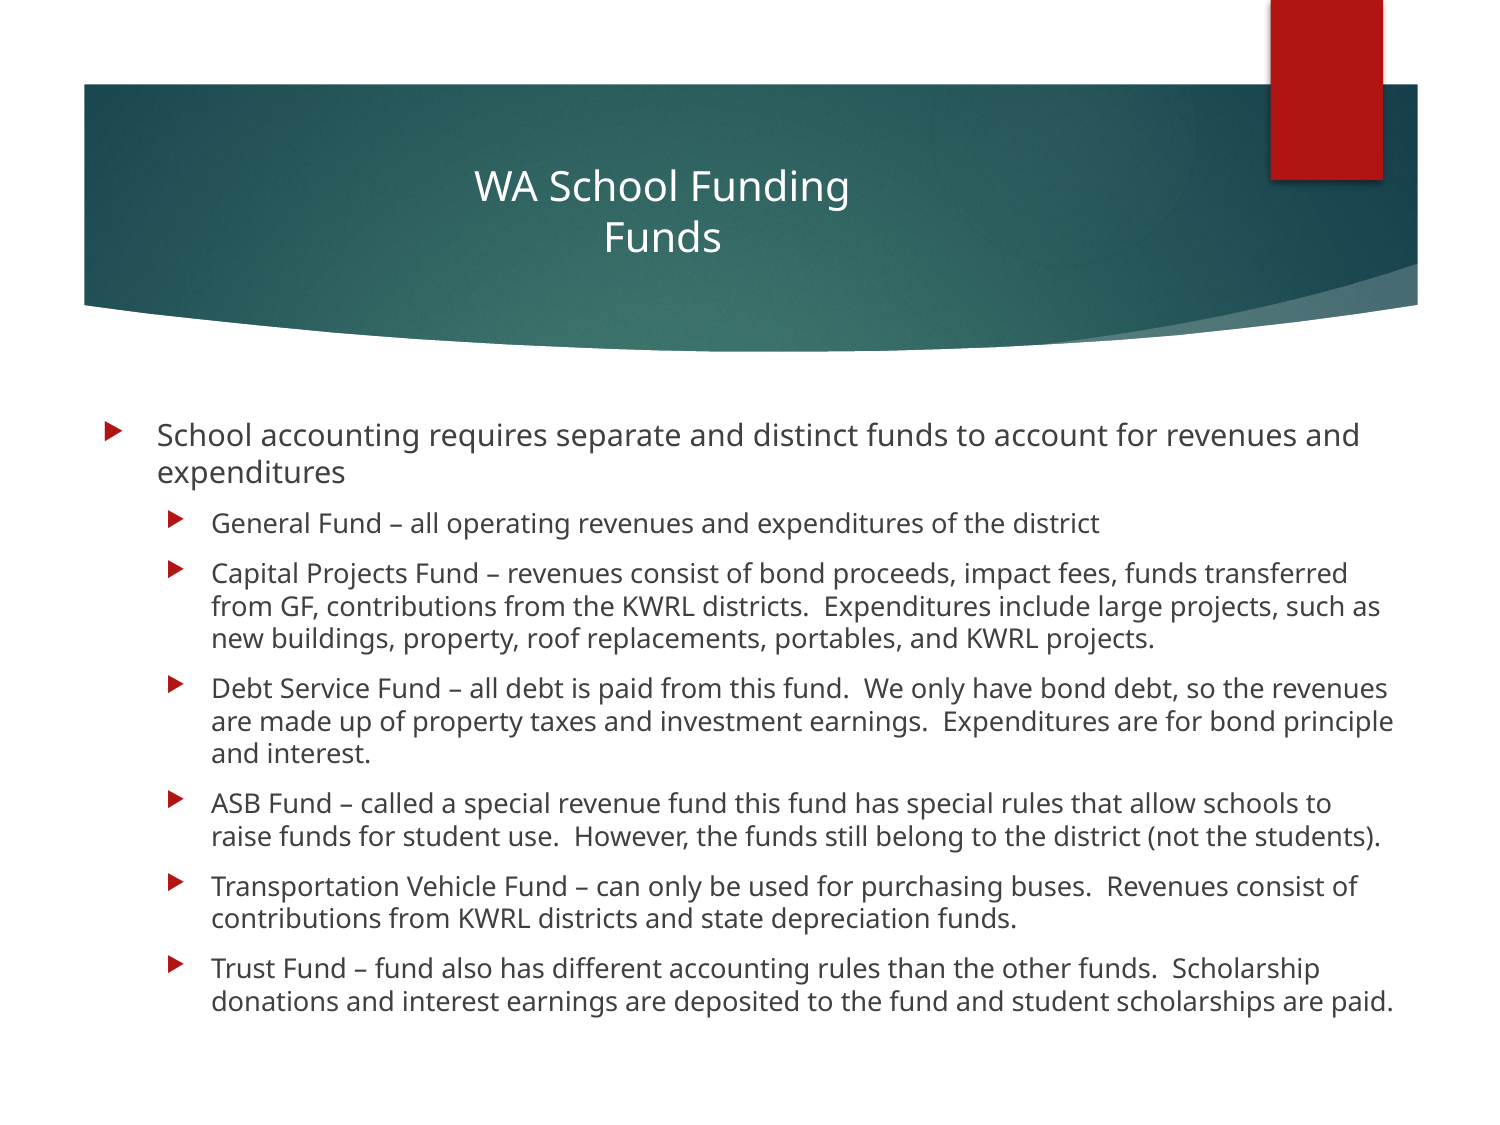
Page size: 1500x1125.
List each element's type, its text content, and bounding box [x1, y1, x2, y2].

list School accounting requires separate and distinct funds to account for revenues and expenditures General Fund – all operating revenues and expenditures of the district Capital Projects Fund – revenues consist of bond proceeds, impact fees, funds transferred from GF, contributions from the KWRL districts. Expenditures include large projects, such as new buildings, property, roof replacements, portables, and KWRL projects. Debt Service Fund – all debt is paid from this fund. We only have bond debt, so the revenues are made up of property taxes and investment earnings. Expenditures are for bond principle and interest. ASB Fund – called a special revenue fund this fund has special rules that allow schools to raise funds for student use. However, the funds still belong to the district (not the students). Transportation Vehicle Fund – can only be used for purchasing buses. Revenues consist of contributions from KWRL districts and state depreciation funds. Trust Fund – fund also has different accounting rules than the other funds. Scholarship donations and interest earnings are deposited to the fund and student scholarships are paid. [87, 408, 1413, 1088]
title WA School Funding Funds [142, 152, 1183, 269]
